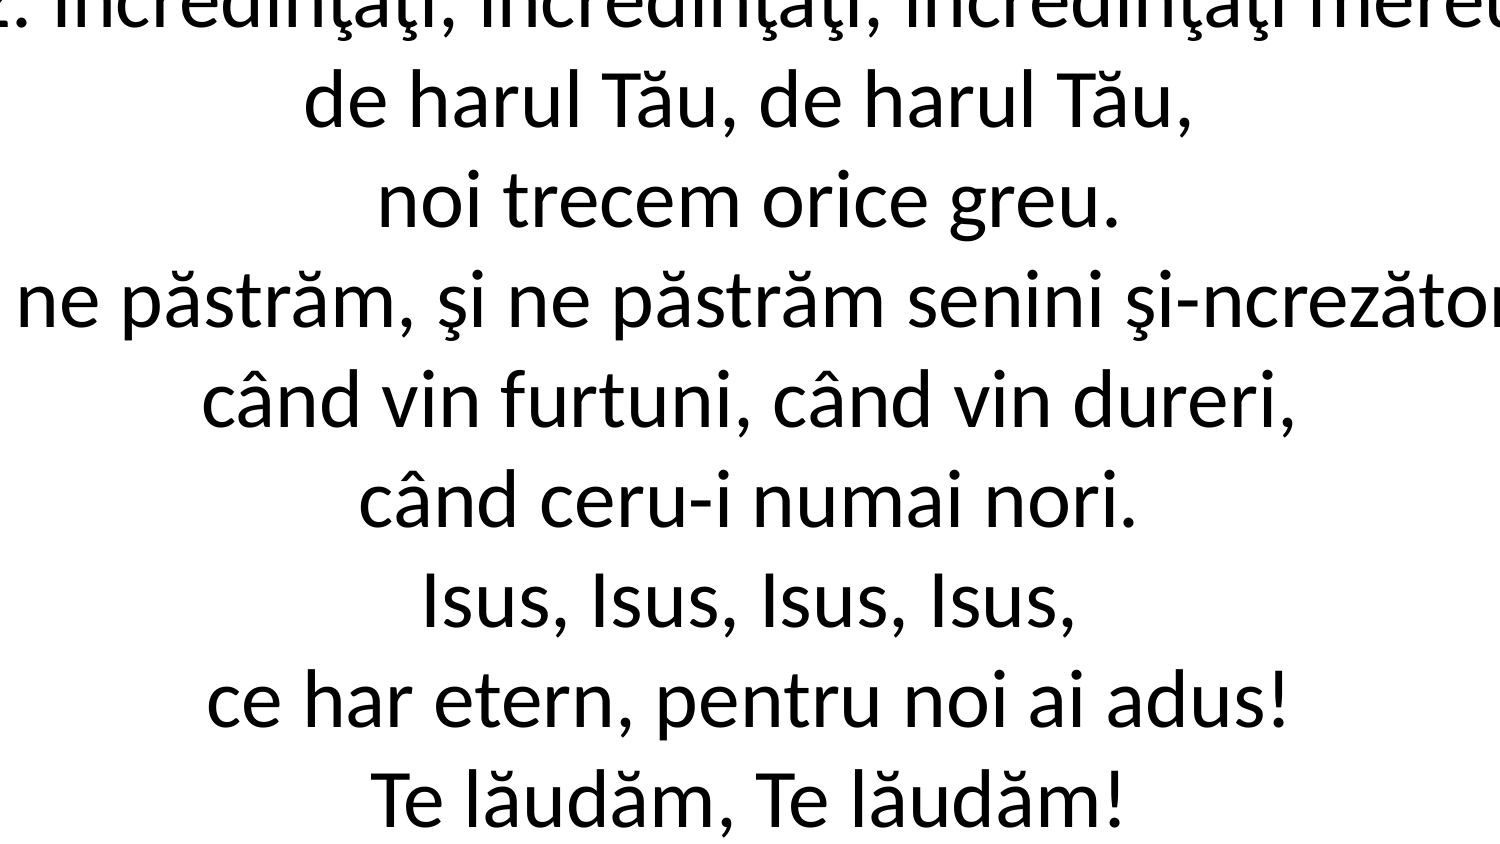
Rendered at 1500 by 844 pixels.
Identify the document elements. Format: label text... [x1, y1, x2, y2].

text_box 2. Încredinţaţi, încredinţaţi, încredinţaţi mereu de harul Tău, de harul Tău, noi trecem orice greu. Și ne păstrăm, şi ne păstrăm senini şi-ncrezători, când vin furtuni, când vin dureri, când ceru-i numai nori. Isus, Isus, Isus, Isus, ce har etern, pentru noi ai adus! Te lăudăm, Te lăudăm! Numele Tău, drag Isus, lăudăm! [0, 0, 1500, 844]
